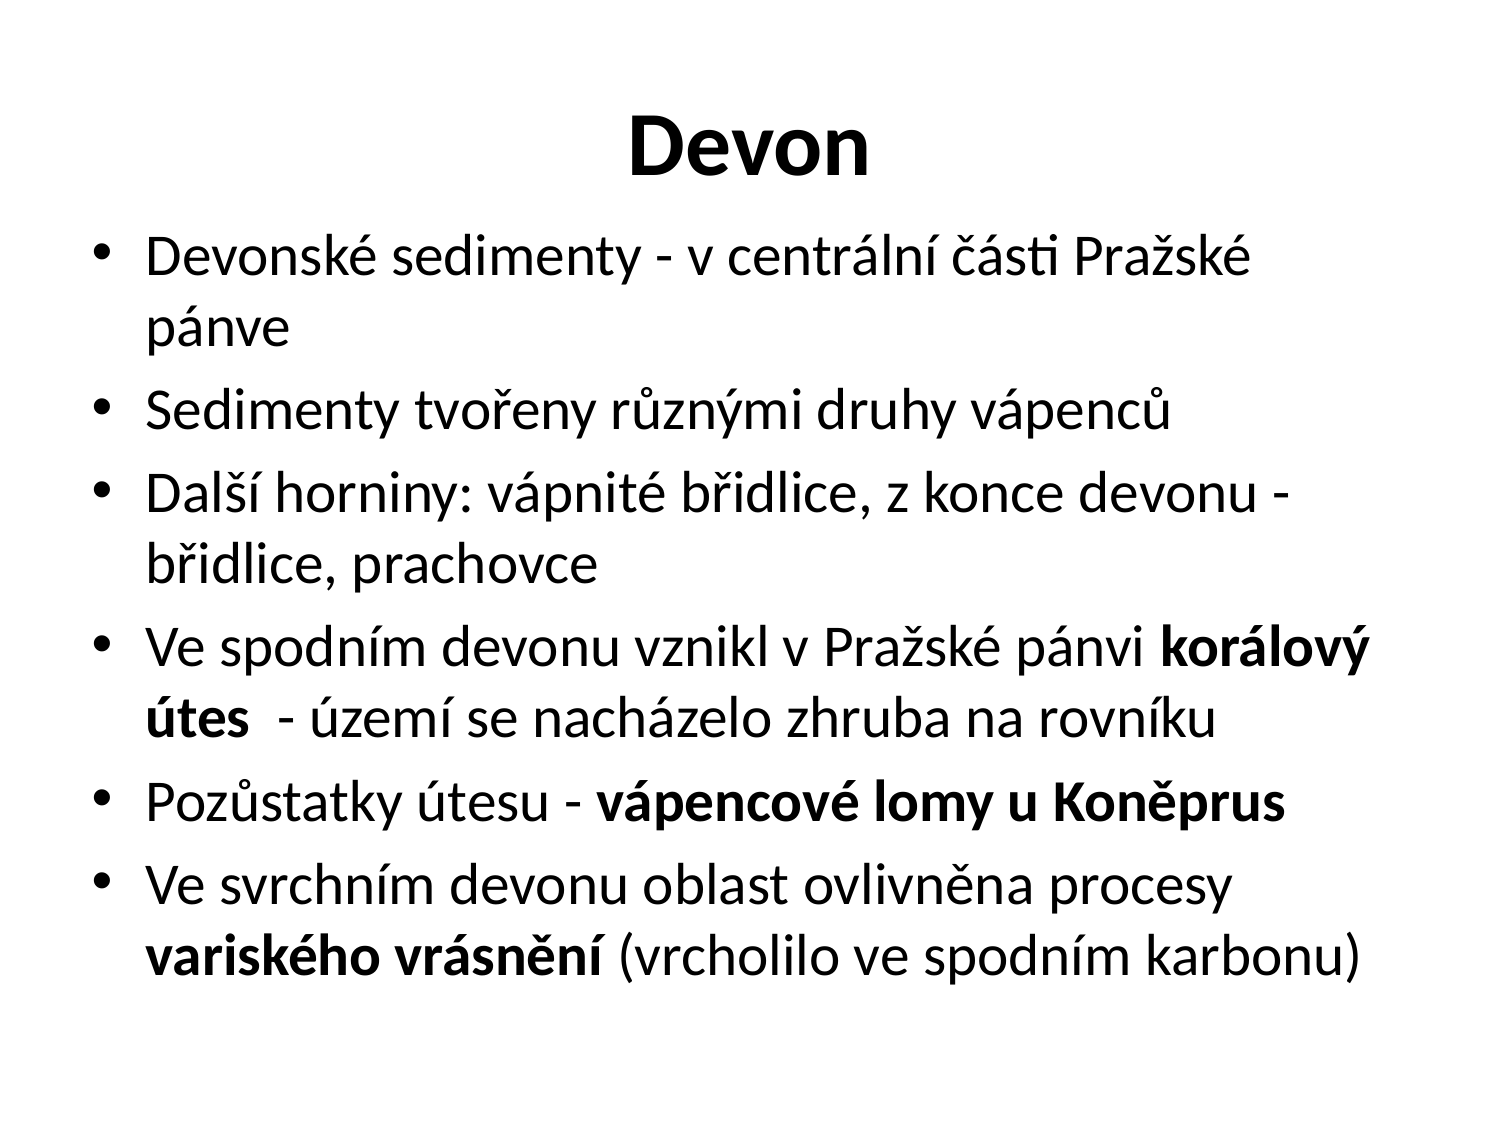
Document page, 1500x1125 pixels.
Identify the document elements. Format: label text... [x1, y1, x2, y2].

list Devonské sedimenty - v centrální části Pražské pánve Sedimenty tvořeny různými druhy vápenců Další horniny: vápnité břidlice, z konce devonu - břidlice, prachovce Ve spodním devonu vznikl v Pražské pánvi korálový útes - území se nacházelo zhruba na rovníku Pozůstatky útesu - vápencové lomy u Koněprus Ve svrchním devonu oblast ovlivněna procesy variského vrásnění (vrcholilo ve spodním karbonu) [76, 208, 1427, 1071]
title Devon [75, 45, 1425, 233]
